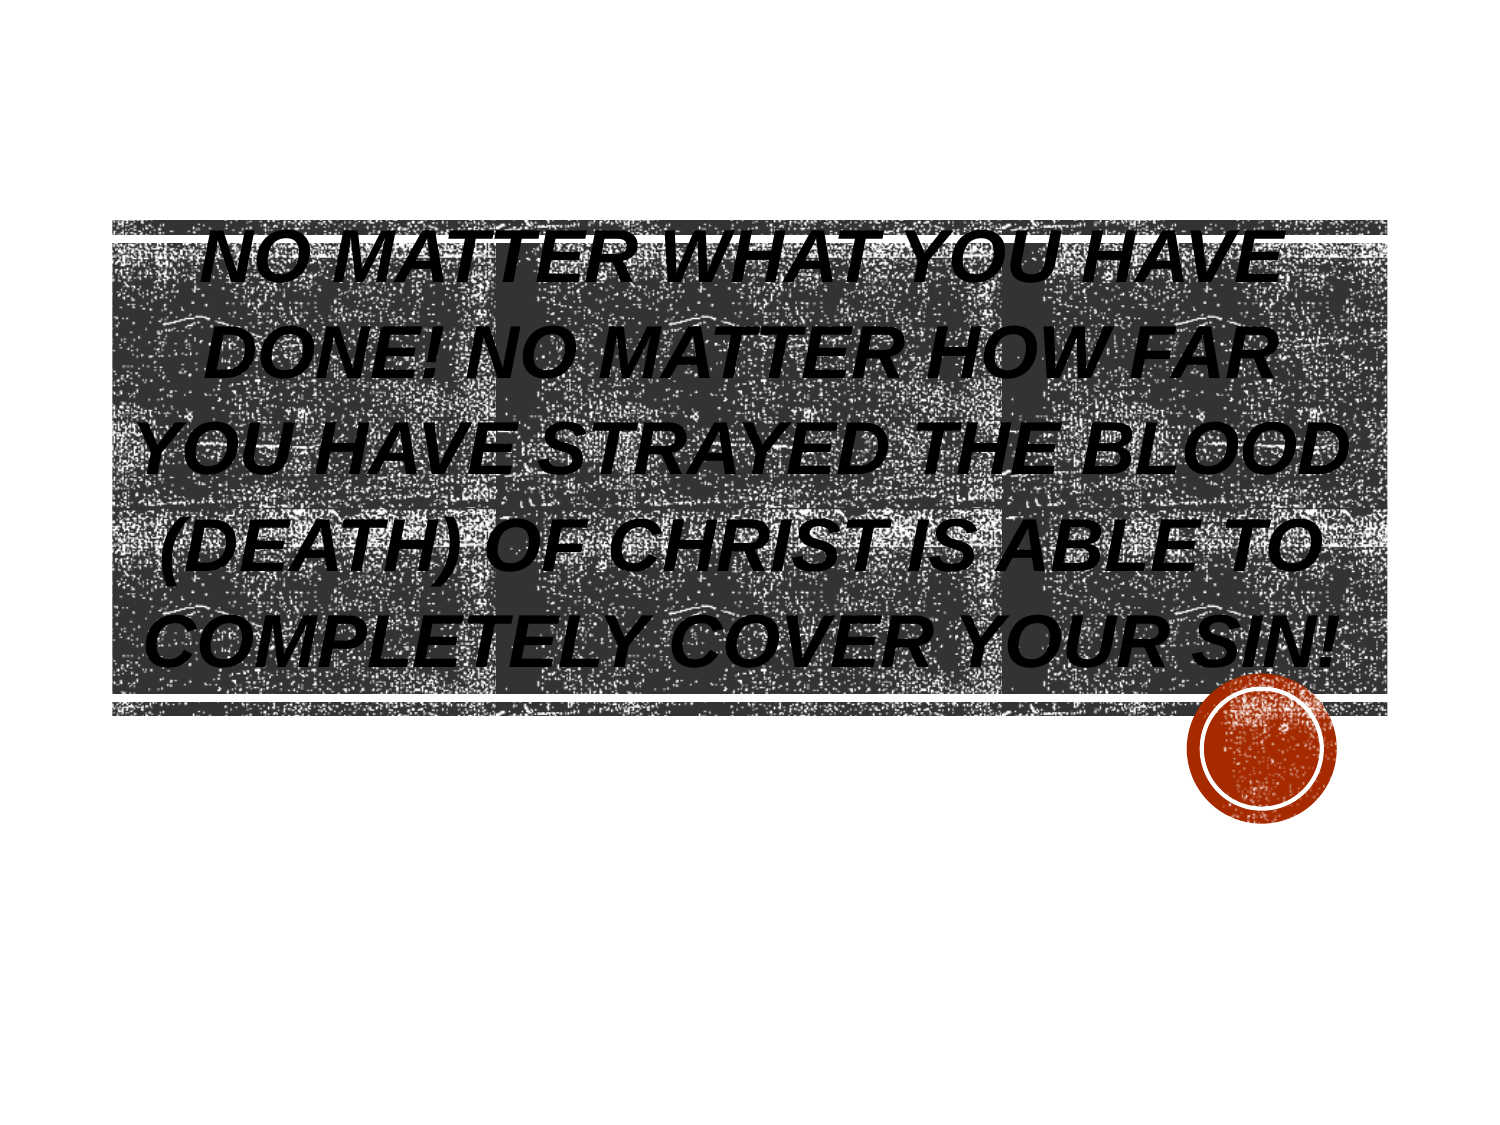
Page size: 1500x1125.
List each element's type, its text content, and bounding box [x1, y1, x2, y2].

text_box NO MATTER WHAT YOU HAVE DONE! NO MATTER HOW FAR YOU HAVE STRAYED THE BLOOD (DEATH) OF CHRIST IS ABLE TO COMPLETELY COVER YOUR SIN! [107, 193, 1377, 690]
